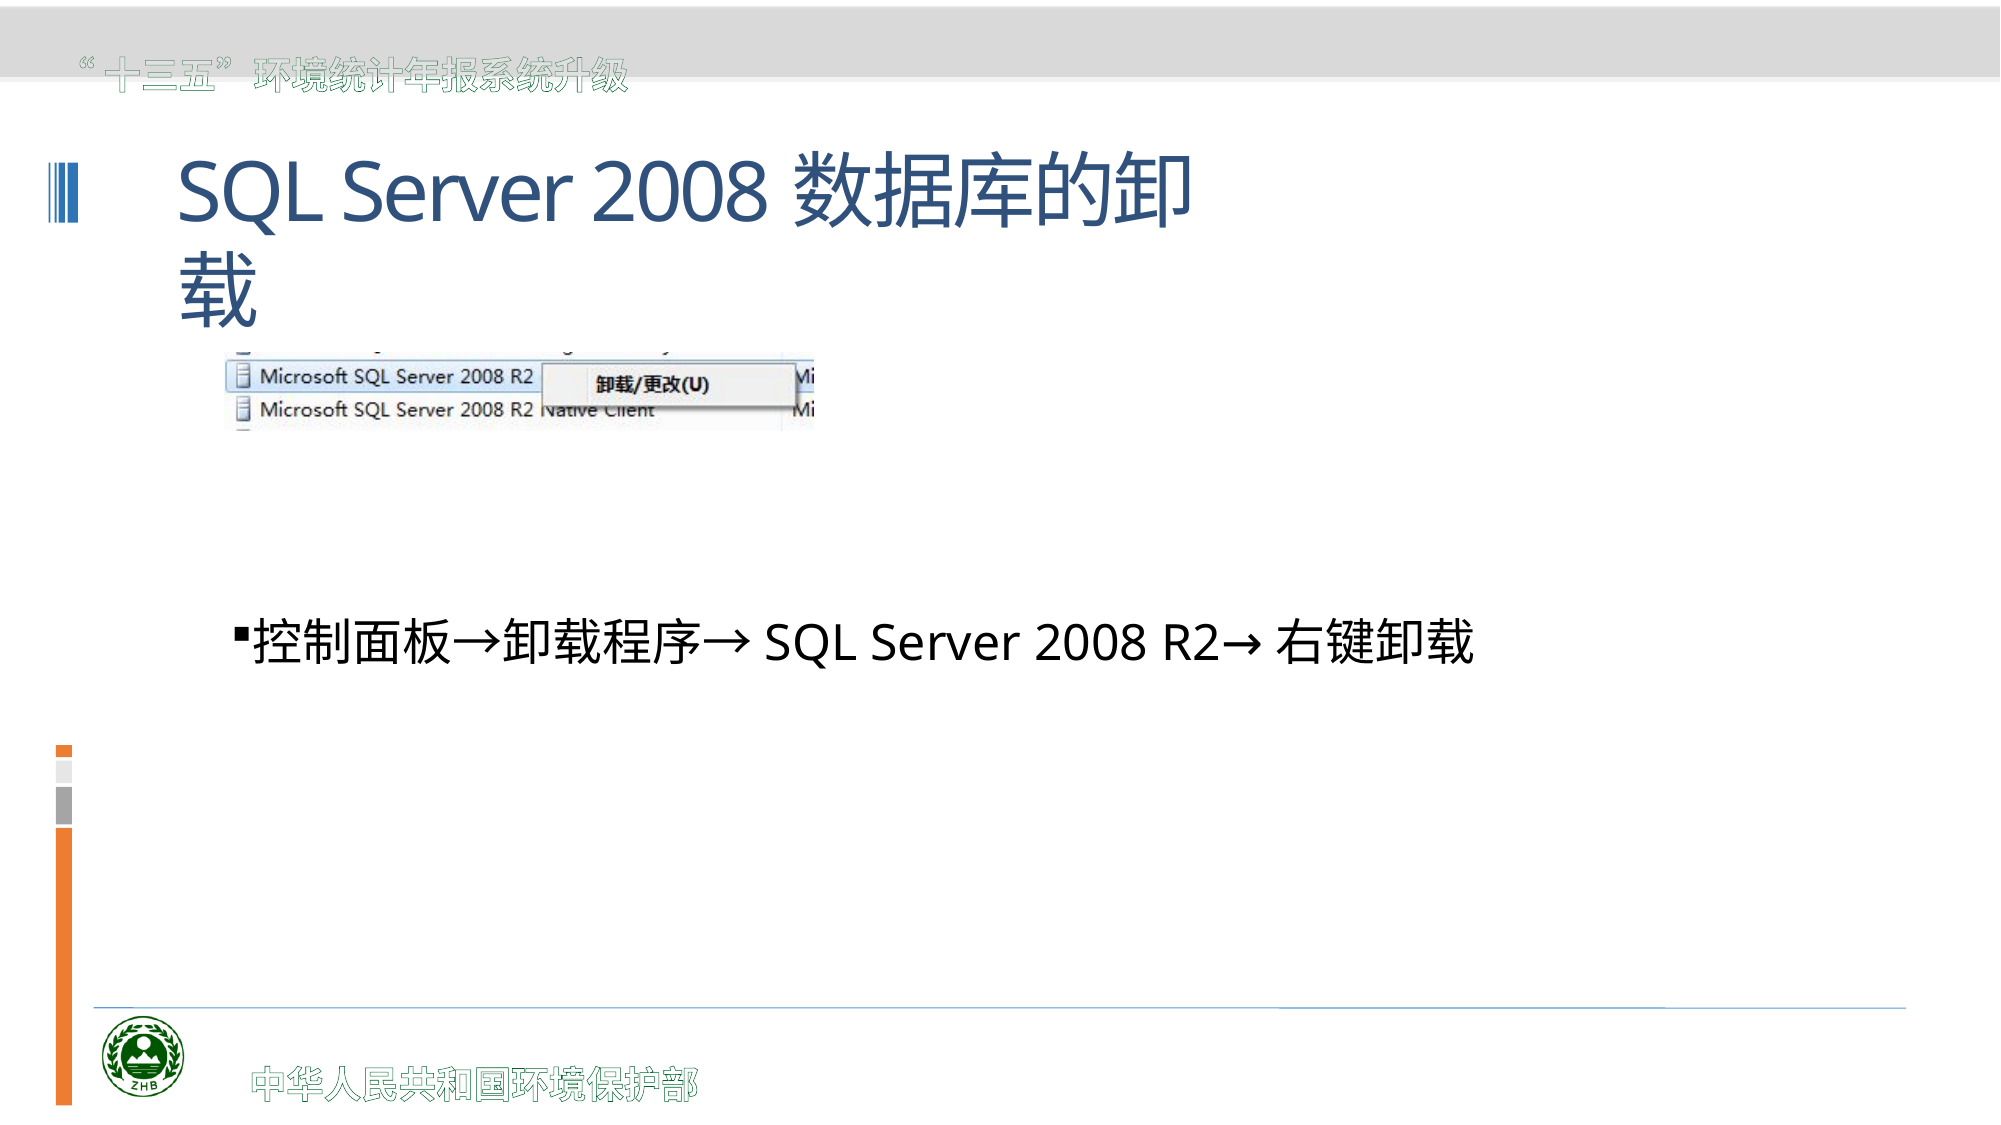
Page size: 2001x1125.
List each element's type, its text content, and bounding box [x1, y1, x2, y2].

text_box 控制面板→卸载程序→SQL Server 2008 R2→右键卸载 [216, 602, 1938, 678]
picture [224, 352, 814, 431]
picture [93, 1007, 188, 1106]
text_box SQL Server 2008数据库的卸载 [162, 130, 1222, 260]
